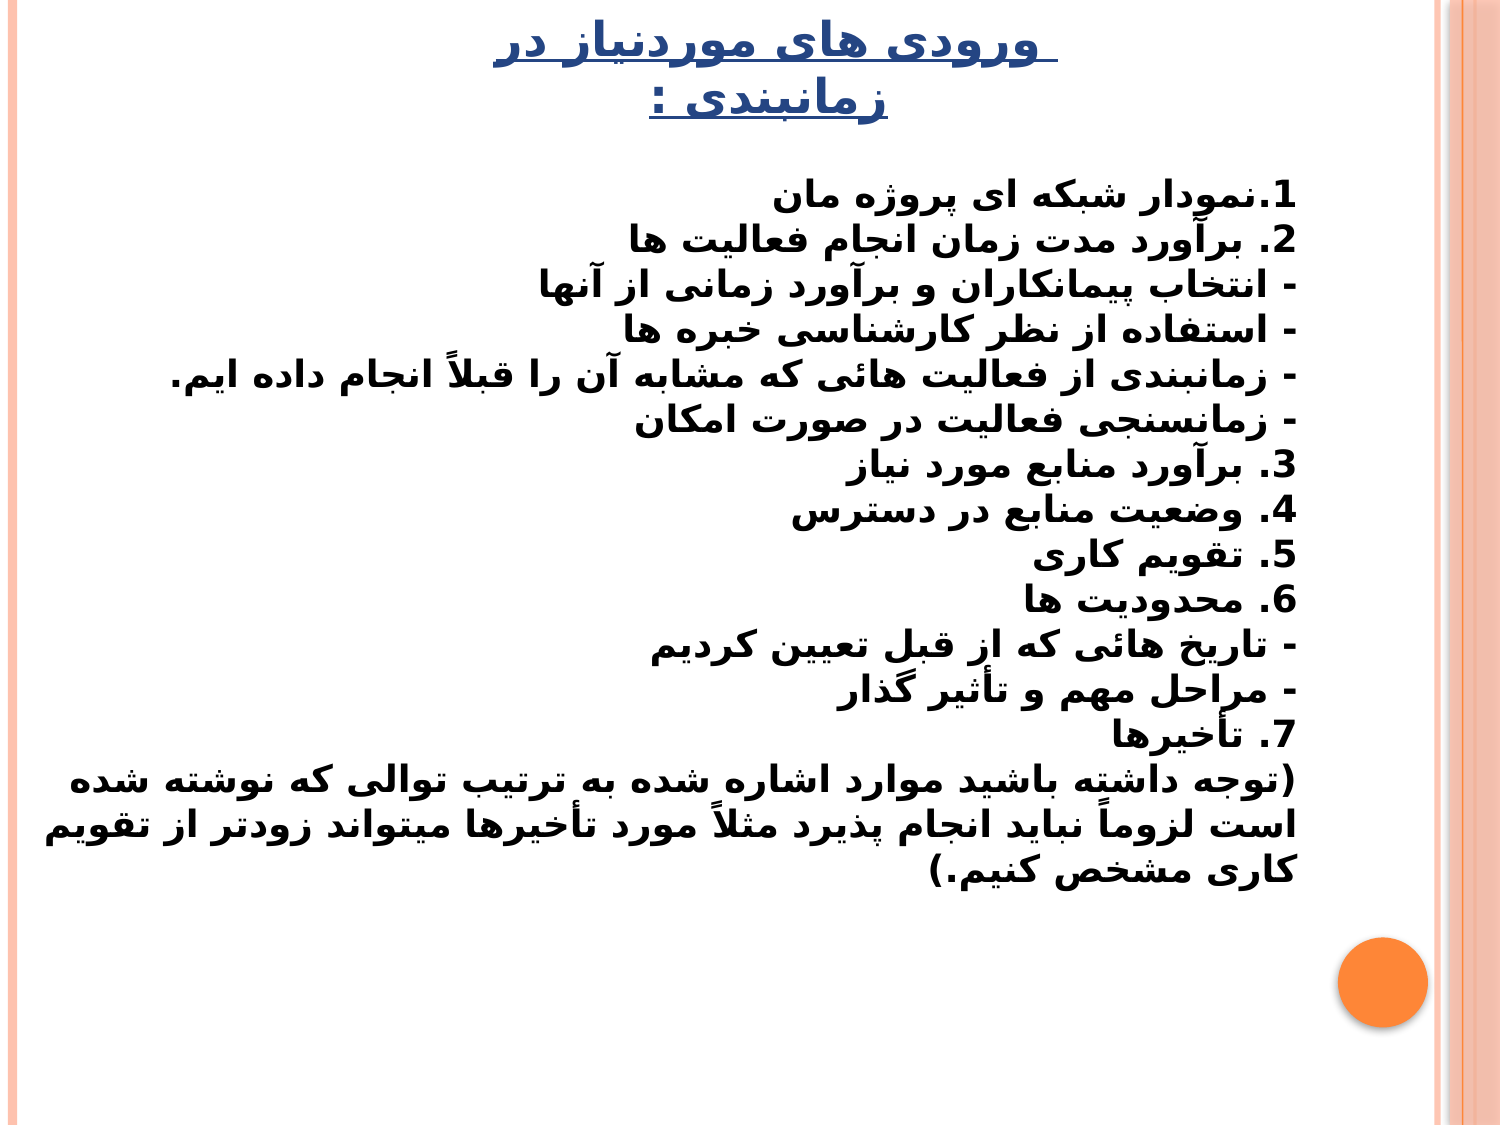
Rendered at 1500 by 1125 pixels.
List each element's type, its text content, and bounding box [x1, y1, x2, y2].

title ورودی های موردنیاز در زمانبندی : [399, 0, 1138, 162]
text_box 1.نمودار شبکه ای پروژه مان 2. برآورد مدت زمان انجام فعالیت ها - انتخاب پیمانکاران و برآورد زمانی از آنها - استفاده از نظر کارشناسی خبره ها - زمانبندی از فعالیت هائی که مشابه آن را قبلاً انجام داده ایم. - زمانسنجی فعالیت در صورت امکان 3. برآورد منابع مورد نیاز 4. وضعیت منابع در دسترس 5. تقویم کاری 6. محدودیت ها - تاریخ هائی که از قبل تعیین کردیم - مراحل مهم و تأثیر گذار 7. تأخیرها (توجه داشته باشید موارد اشاره شده به ترتیب توالی که نوشته شده است لزوماً نباید انجام پذیرد مثلاً مورد تأخیرها میتواند زودتر از تقویم کاری مشخص کنیم.) [24, 162, 1313, 943]
